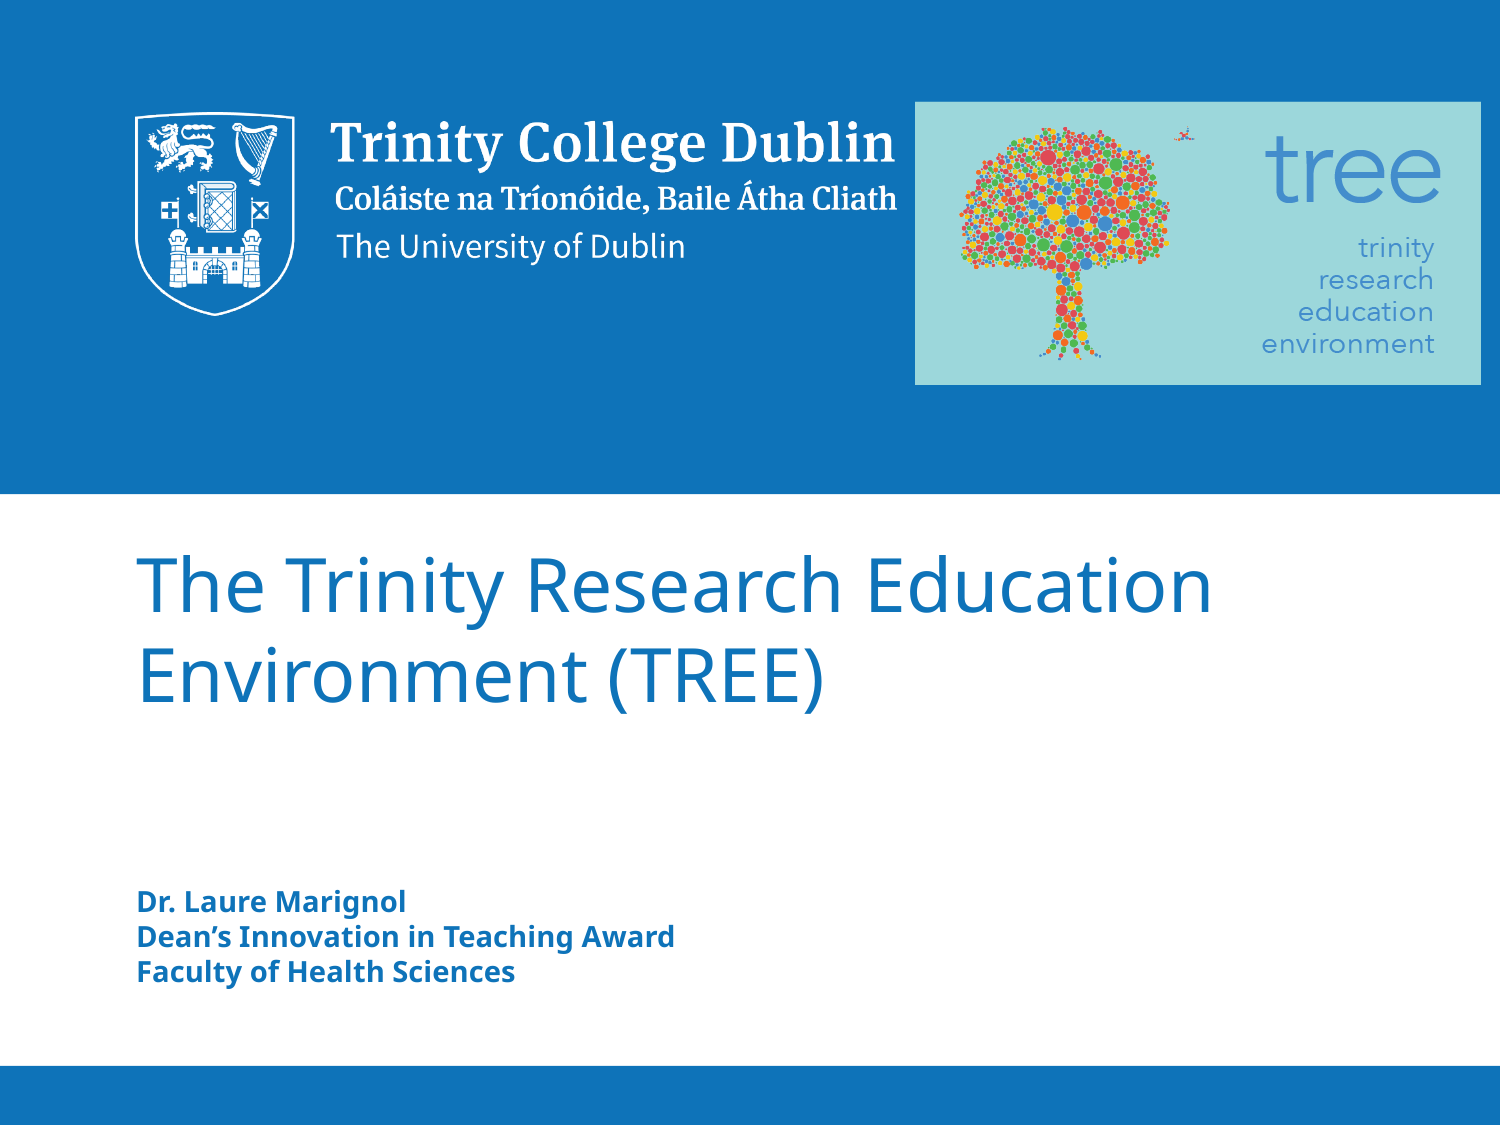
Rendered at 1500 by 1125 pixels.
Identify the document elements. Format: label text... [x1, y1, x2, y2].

list Dr. Laure Marignol Dean’s Innovation in Teaching Award Faculty of Health Sciences [135, 883, 904, 1045]
picture [903, 93, 1486, 394]
picture [135, 112, 897, 316]
title The Trinity Research Education Environment (TREE) [135, 626, 1367, 718]
